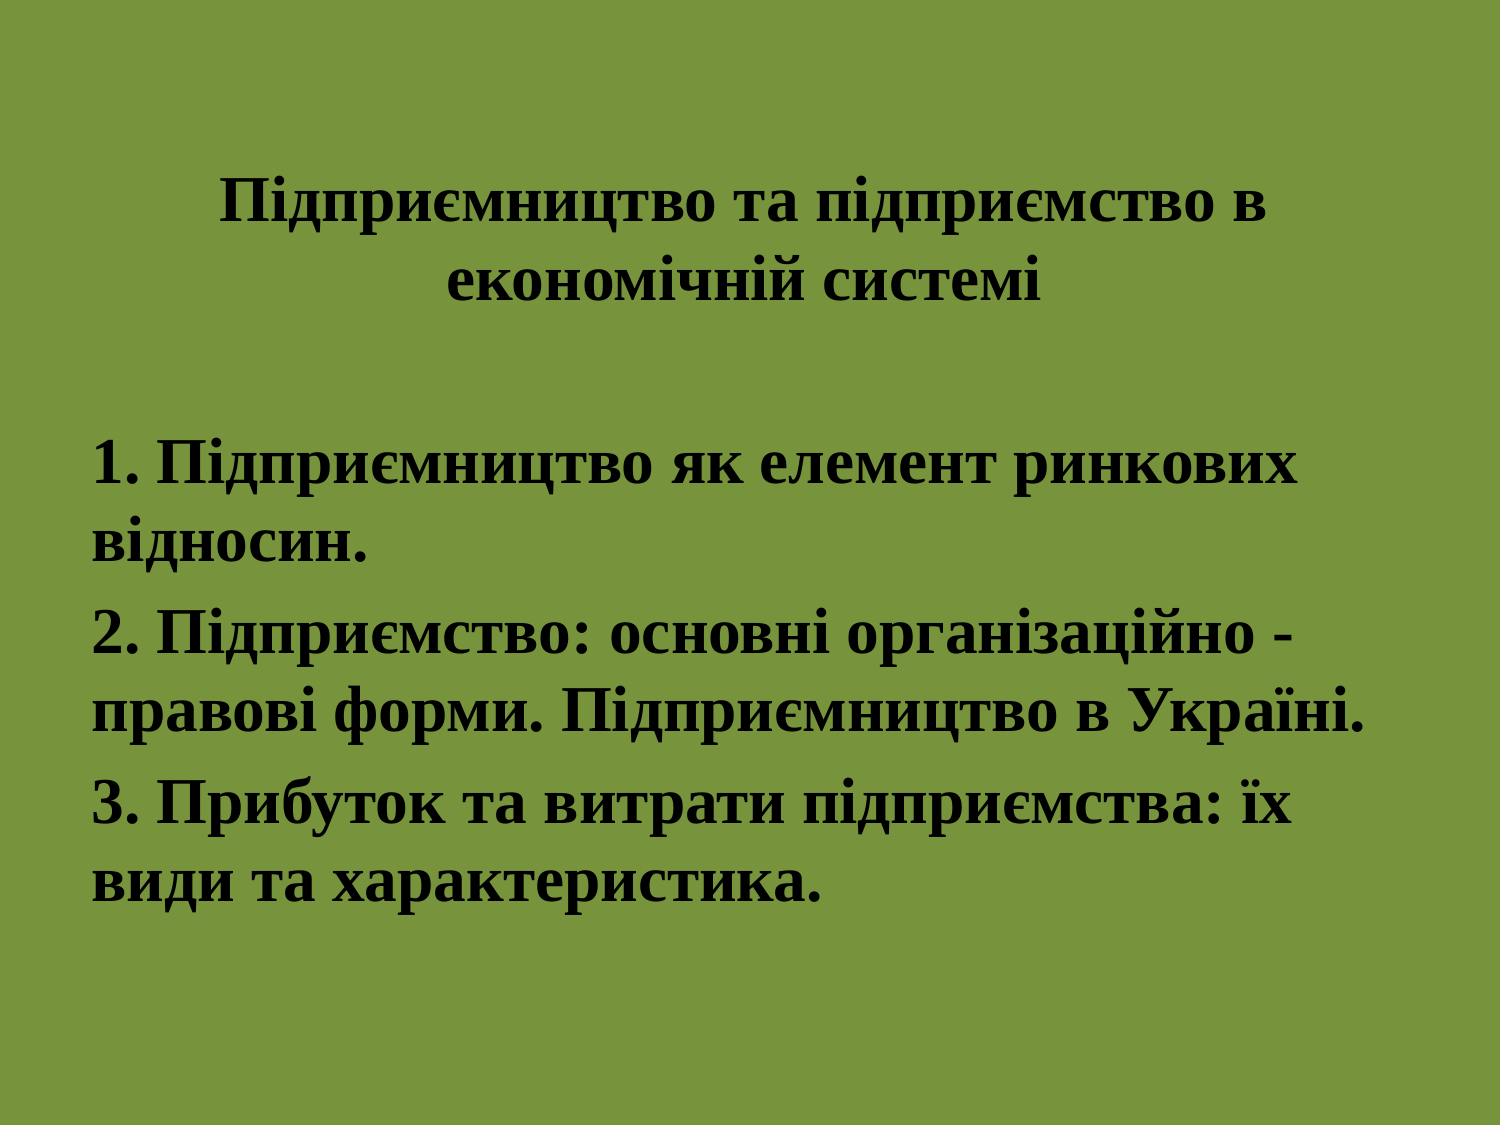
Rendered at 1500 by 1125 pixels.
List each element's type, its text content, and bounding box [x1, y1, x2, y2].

subtitle Підприємництво та підприємство в економічній системі 1. Підприємництво як елемент ринкових відносин. 2. Підприємство: основні організаційно - правові форми. Підприємництво в Україні. 3. Прибуток та витрати підприємства: їх види та характеристика. [76, 149, 1412, 925]
